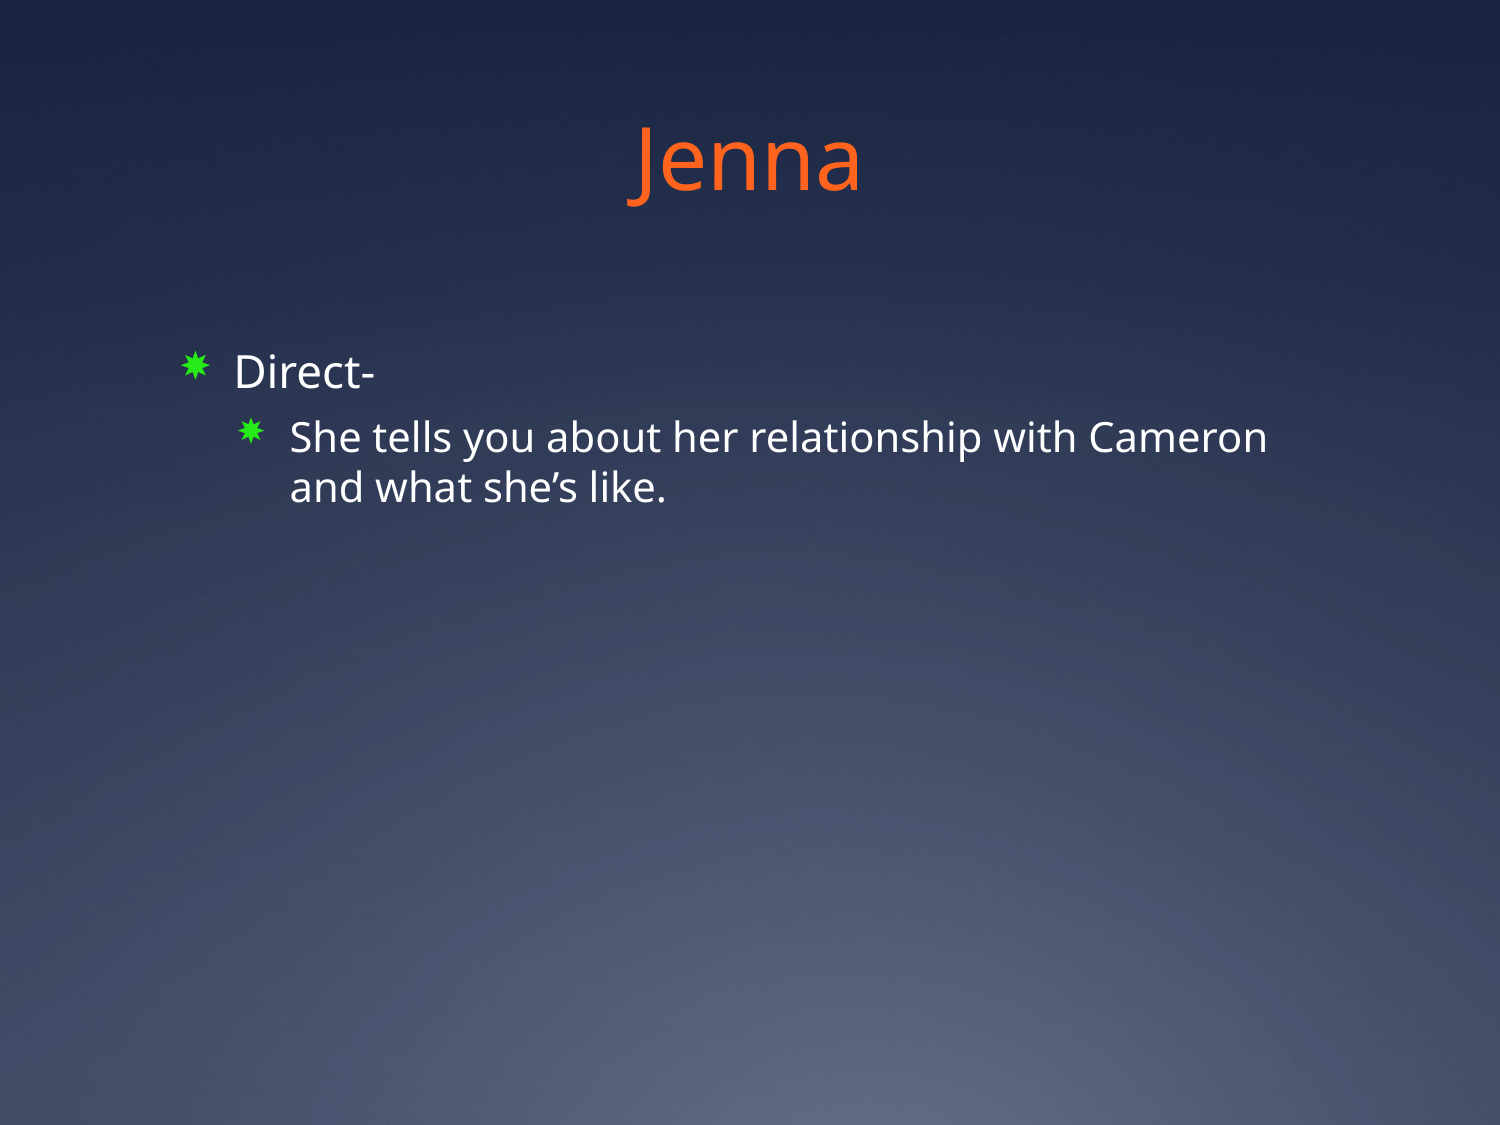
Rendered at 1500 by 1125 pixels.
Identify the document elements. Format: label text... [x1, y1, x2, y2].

title Jenna [100, 95, 1400, 225]
list Direct- She tells you about her relationship with Cameron and what she’s like. [162, 335, 1338, 1005]
